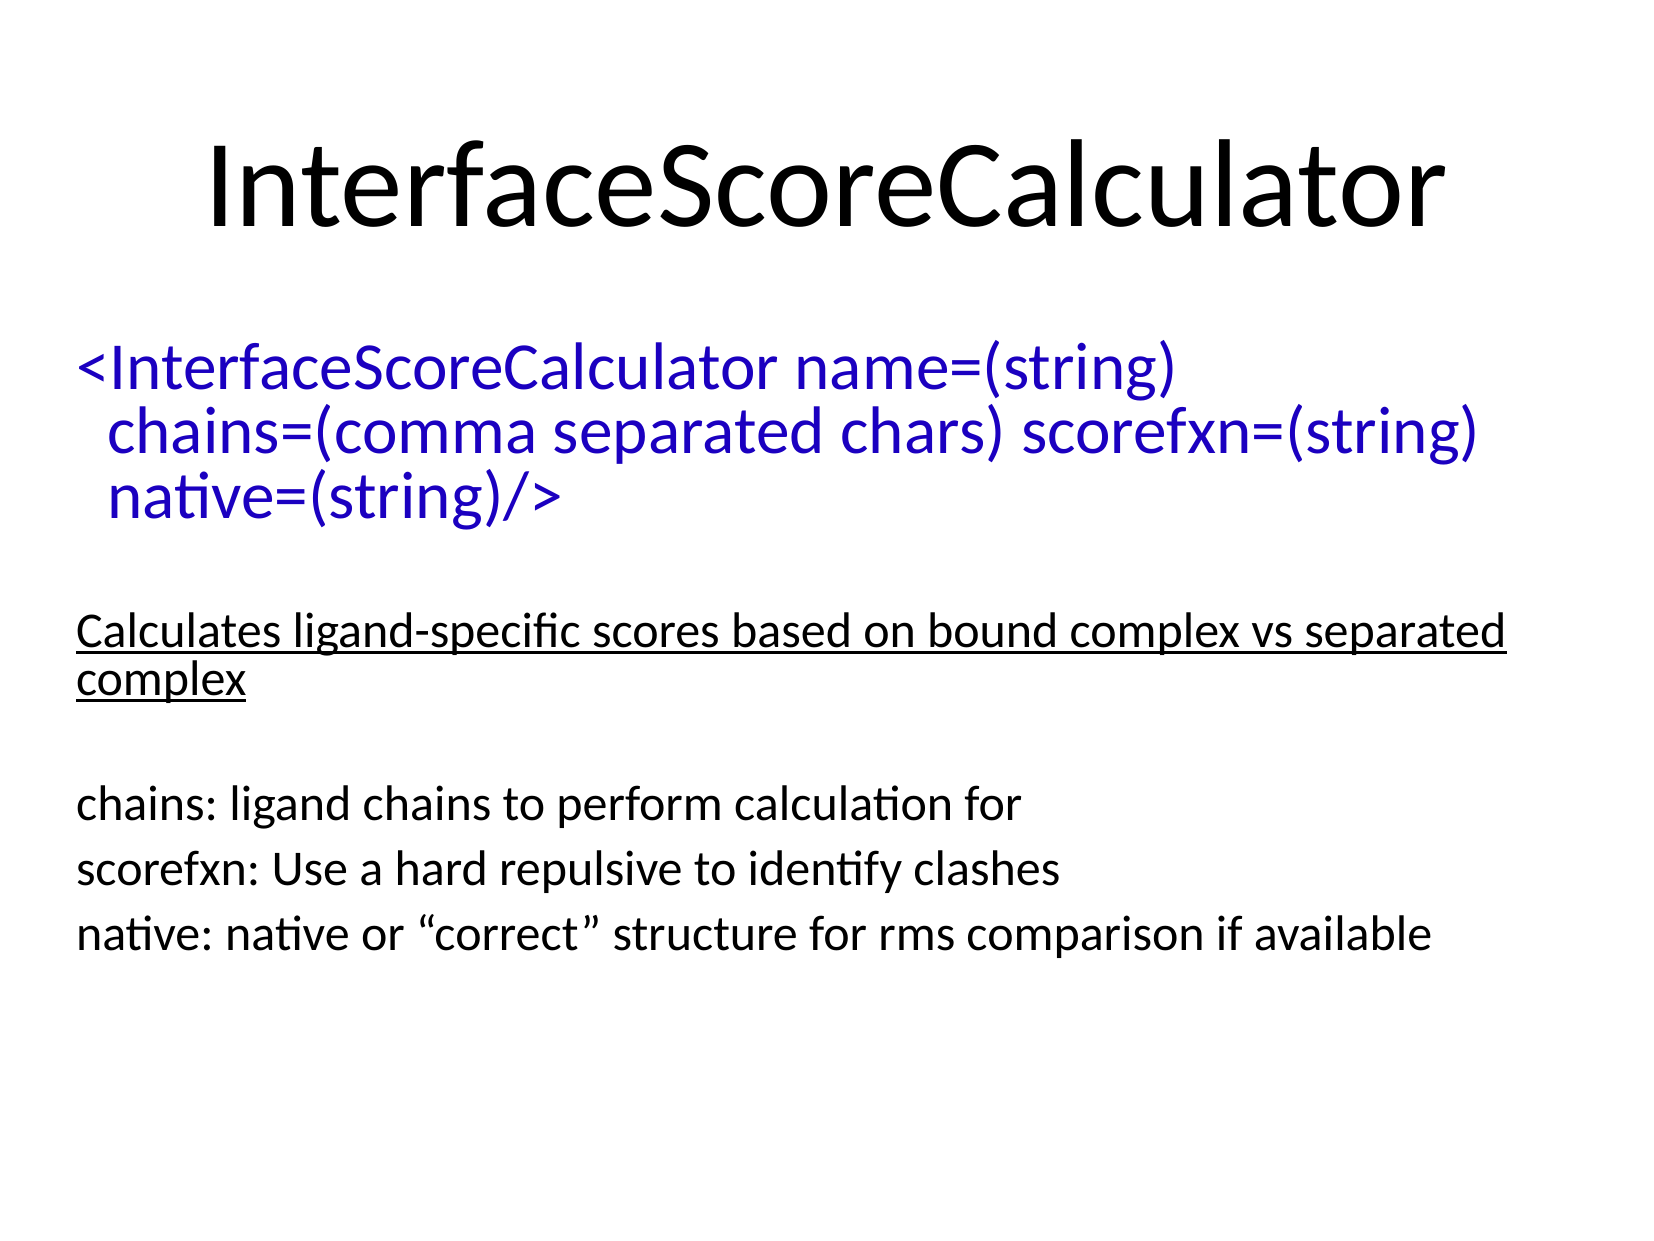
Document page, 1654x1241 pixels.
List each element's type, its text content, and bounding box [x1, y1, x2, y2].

list <InterfaceScoreCalculator name=(string) chains=(comma separated chars) scorefxn=(string) native=(string)/> Calculates ligand-specific scores based on bound complex vs separated complex chains: ligand chains to perform calculation for scorefxn: Use a hard repulsive to identify clashes native: native or “correct” structure for rms comparison if available [61, 330, 1624, 1117]
title InterfaceScoreCalculator [113, 66, 1540, 306]
